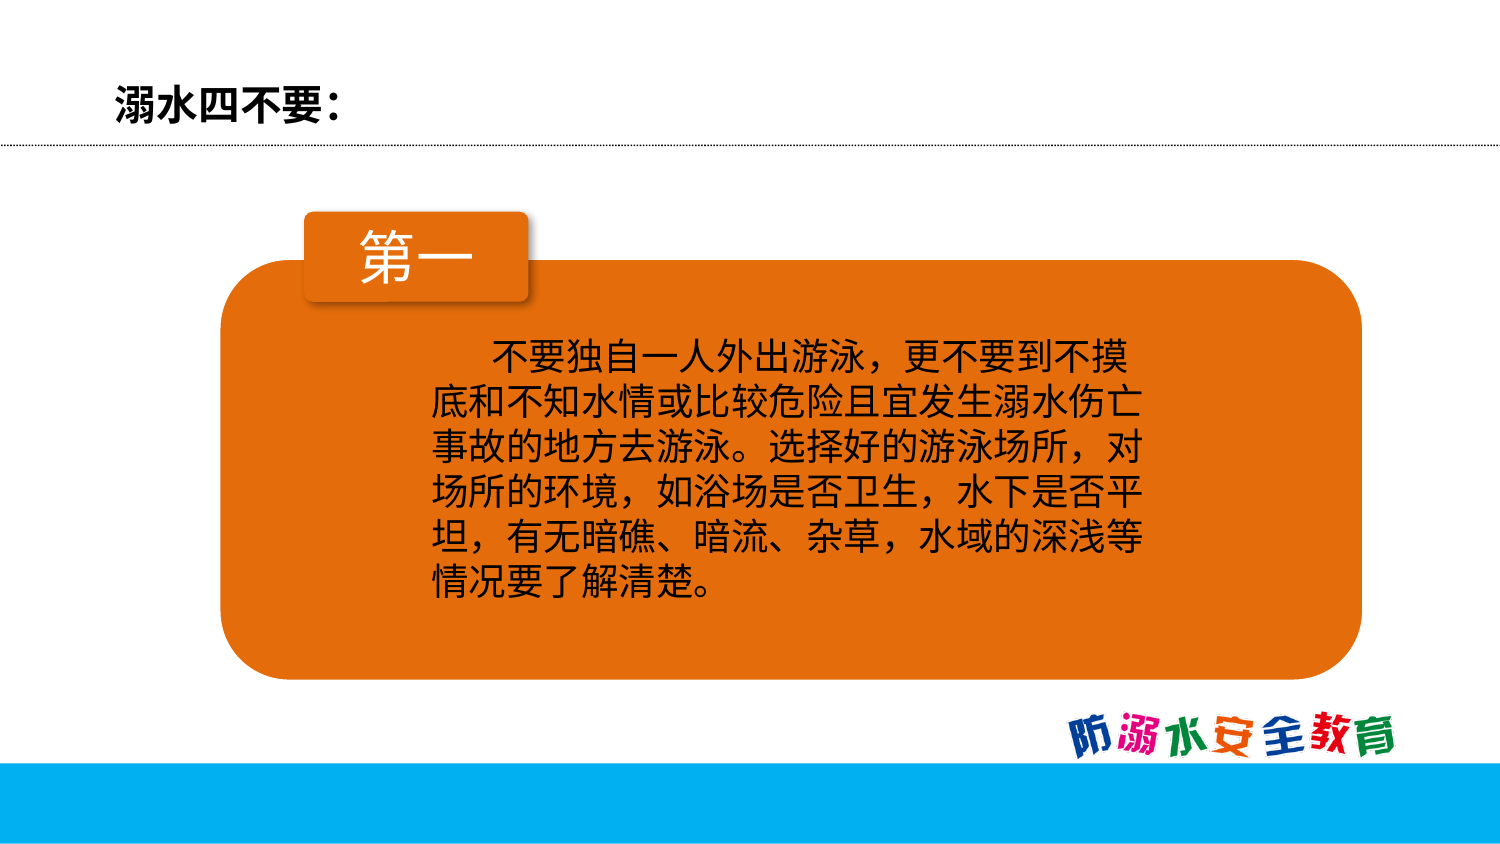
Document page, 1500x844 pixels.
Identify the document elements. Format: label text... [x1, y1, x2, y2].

picture [1045, 671, 1449, 763]
text_box 溺水四不要： [100, 71, 538, 137]
text_box [0, 763, 1500, 844]
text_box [218, 211, 1365, 682]
